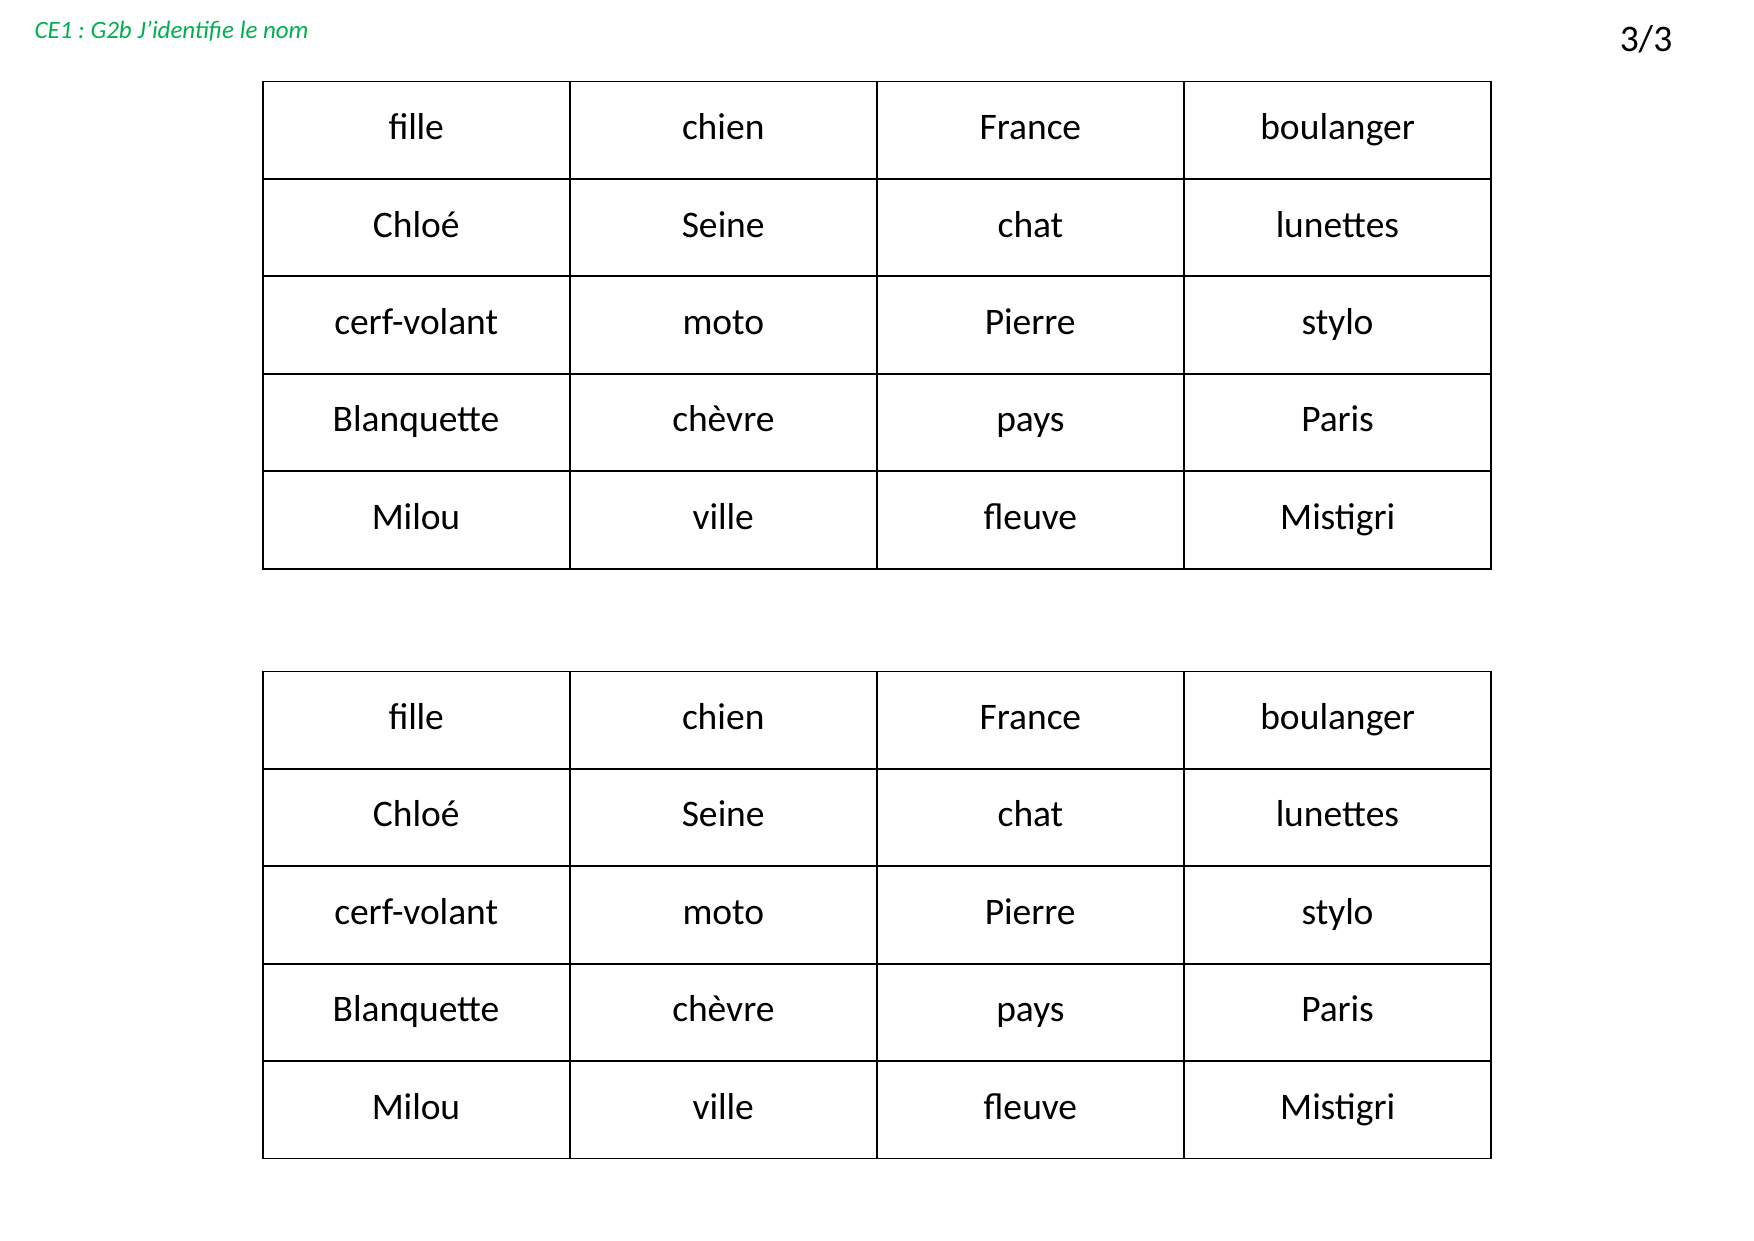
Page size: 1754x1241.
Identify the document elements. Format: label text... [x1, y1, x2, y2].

table_cell moto [571, 277, 876, 373]
table_cell stylo [1185, 277, 1490, 373]
table_cell Mistigri [1185, 472, 1490, 568]
table_cell chèvre [571, 375, 876, 470]
table_cell chat [878, 180, 1183, 275]
table_header boulanger [1185, 82, 1490, 178]
table_cell ville [571, 1062, 876, 1158]
table_cell fleuve [878, 472, 1183, 568]
table_cell Seine [571, 770, 876, 865]
table_header fille [264, 82, 569, 178]
table_cell Mistigri [1185, 1062, 1490, 1158]
table_header chien [571, 82, 876, 178]
table_cell cerf-volant [264, 867, 569, 963]
table_cell pays [878, 375, 1183, 470]
table_cell lunettes [1185, 770, 1490, 865]
table_cell Blanquette [264, 965, 569, 1060]
table_cell Pierre [878, 277, 1183, 373]
table_cell ville [571, 472, 876, 568]
table_cell cerf-volant [264, 277, 569, 373]
table_cell chat [878, 770, 1183, 865]
table_cell fleuve [878, 1062, 1183, 1158]
table_cell Seine [571, 180, 876, 275]
table_header France [878, 672, 1183, 768]
table_cell Pierre [878, 867, 1183, 963]
table_header boulanger [1185, 672, 1490, 768]
table_cell Paris [1185, 965, 1490, 1060]
table_cell Chloé [264, 770, 569, 865]
table_cell Milou [264, 1062, 569, 1158]
table_cell Paris [1185, 375, 1490, 470]
table_header fille [264, 672, 569, 768]
table_cell stylo [1185, 867, 1490, 963]
table_header chien [571, 672, 876, 768]
table_cell Blanquette [264, 375, 569, 470]
table_cell lunettes [1185, 180, 1490, 275]
text_box 3/3 [1605, 6, 1754, 66]
table_cell moto [571, 867, 876, 963]
table_cell pays [878, 965, 1183, 1060]
table_header France [878, 82, 1183, 178]
table_cell Milou [264, 472, 569, 568]
table_cell chèvre [571, 965, 876, 1060]
text_box CE1 : G2b J’identifie le nom [19, 6, 864, 51]
table_cell Chloé [264, 180, 569, 275]
